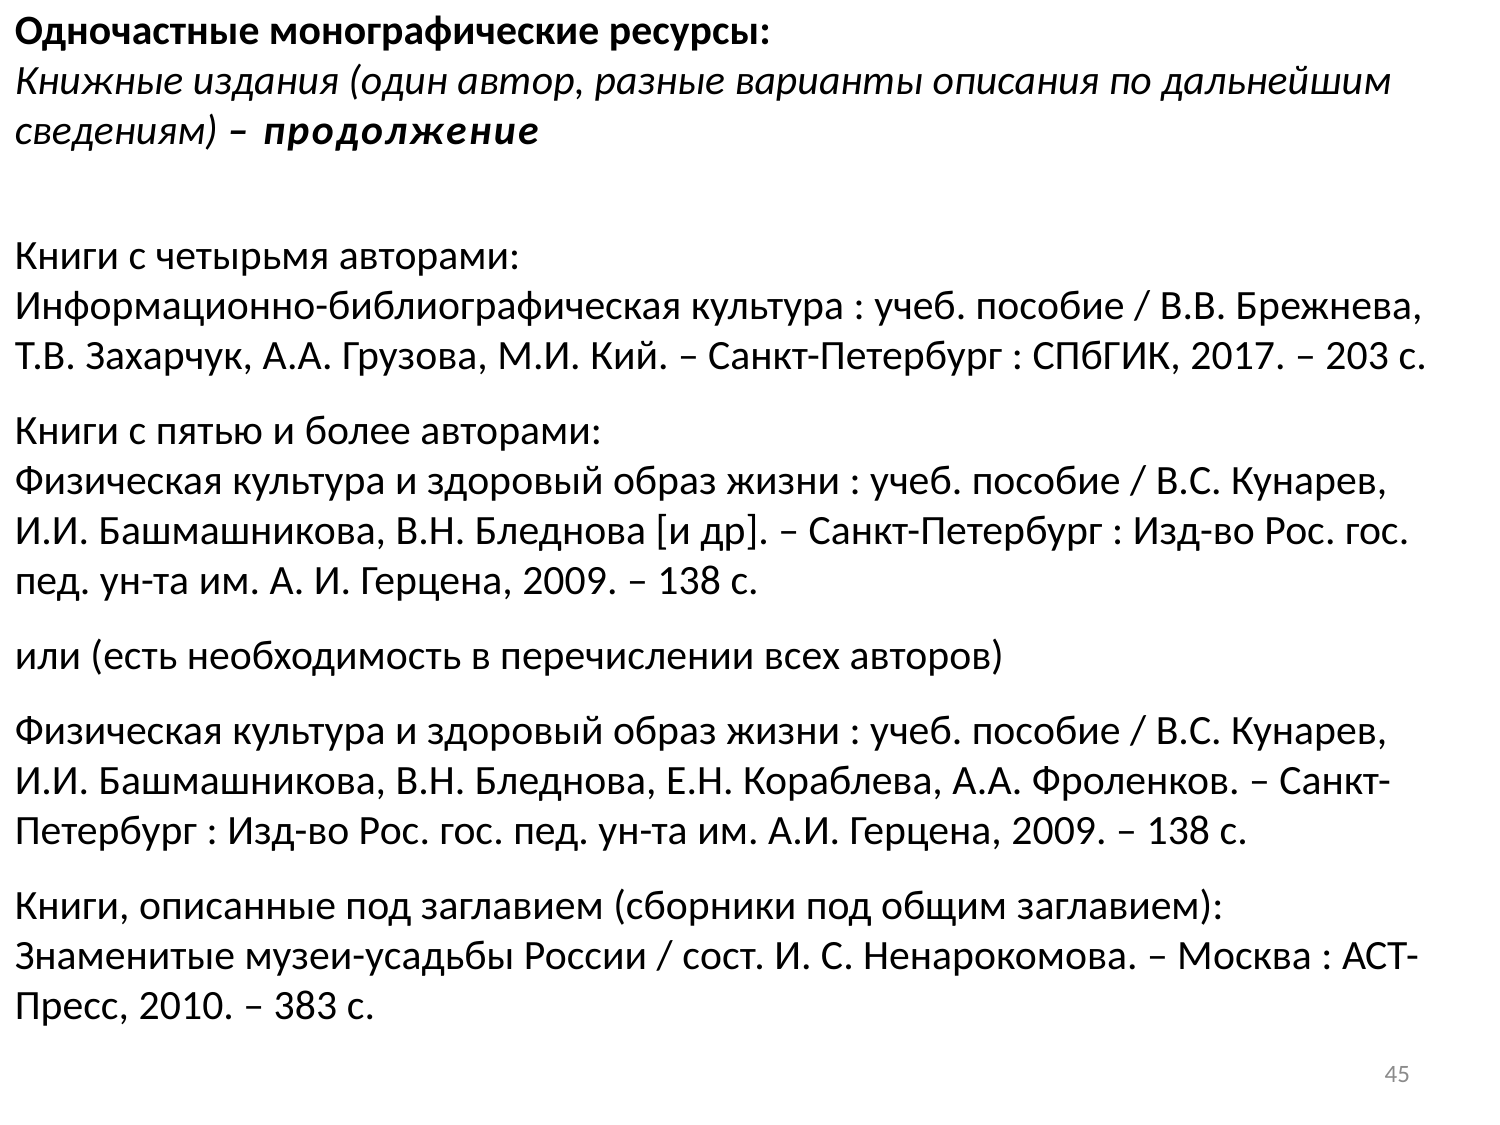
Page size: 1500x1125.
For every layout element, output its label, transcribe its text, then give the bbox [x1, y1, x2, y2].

slide_number 45 [1074, 1042, 1425, 1103]
text_box Одночастные монографические ресурсы: Книжные издания (один автор, разные варианты описания по дальнейшим сведениям) – продолжение Книги с четырьмя авторами: Информационно-библиографическая культура : учеб. пособие / В.В. Брежнева, Т.В. Захарчук, А.А. Грузова, М.И. Кий. – Санкт-Петербург : СПбГИК, 2017. – 203 с. Книги с пятью и более авторами: Физическая культура и здоровый образ жизни : учеб. пособие / В.С. Кунарев, И.И. Башмашникова, В.Н. Бледнова [и др]. – Санкт-Петербург : Изд-во Рос. гос. пед. ун-та им. А. И. Герцена, 2009. – 138 с. или (есть необходимость в перечислении всех авторов) Физическая культура и здоровый образ жизни : учеб. пособие / В.С. Кунарев, И.И. Башмашникова, В.Н. Бледнова, Е.Н. Кораблева, А.А. Фроленков. – Санкт-Петербург : Изд-во Рос. гос. пед. ун-та им. А.И. Герцена, 2009. – 138 с. Книги, описанные под заглавием (сборники под общим заглавием): Знаменитые музеи-усадьбы России / сост. И. С. Ненарокомова. – Москва : АСТ- Пресс, 2010. – 383 с. [0, 0, 1483, 1036]
